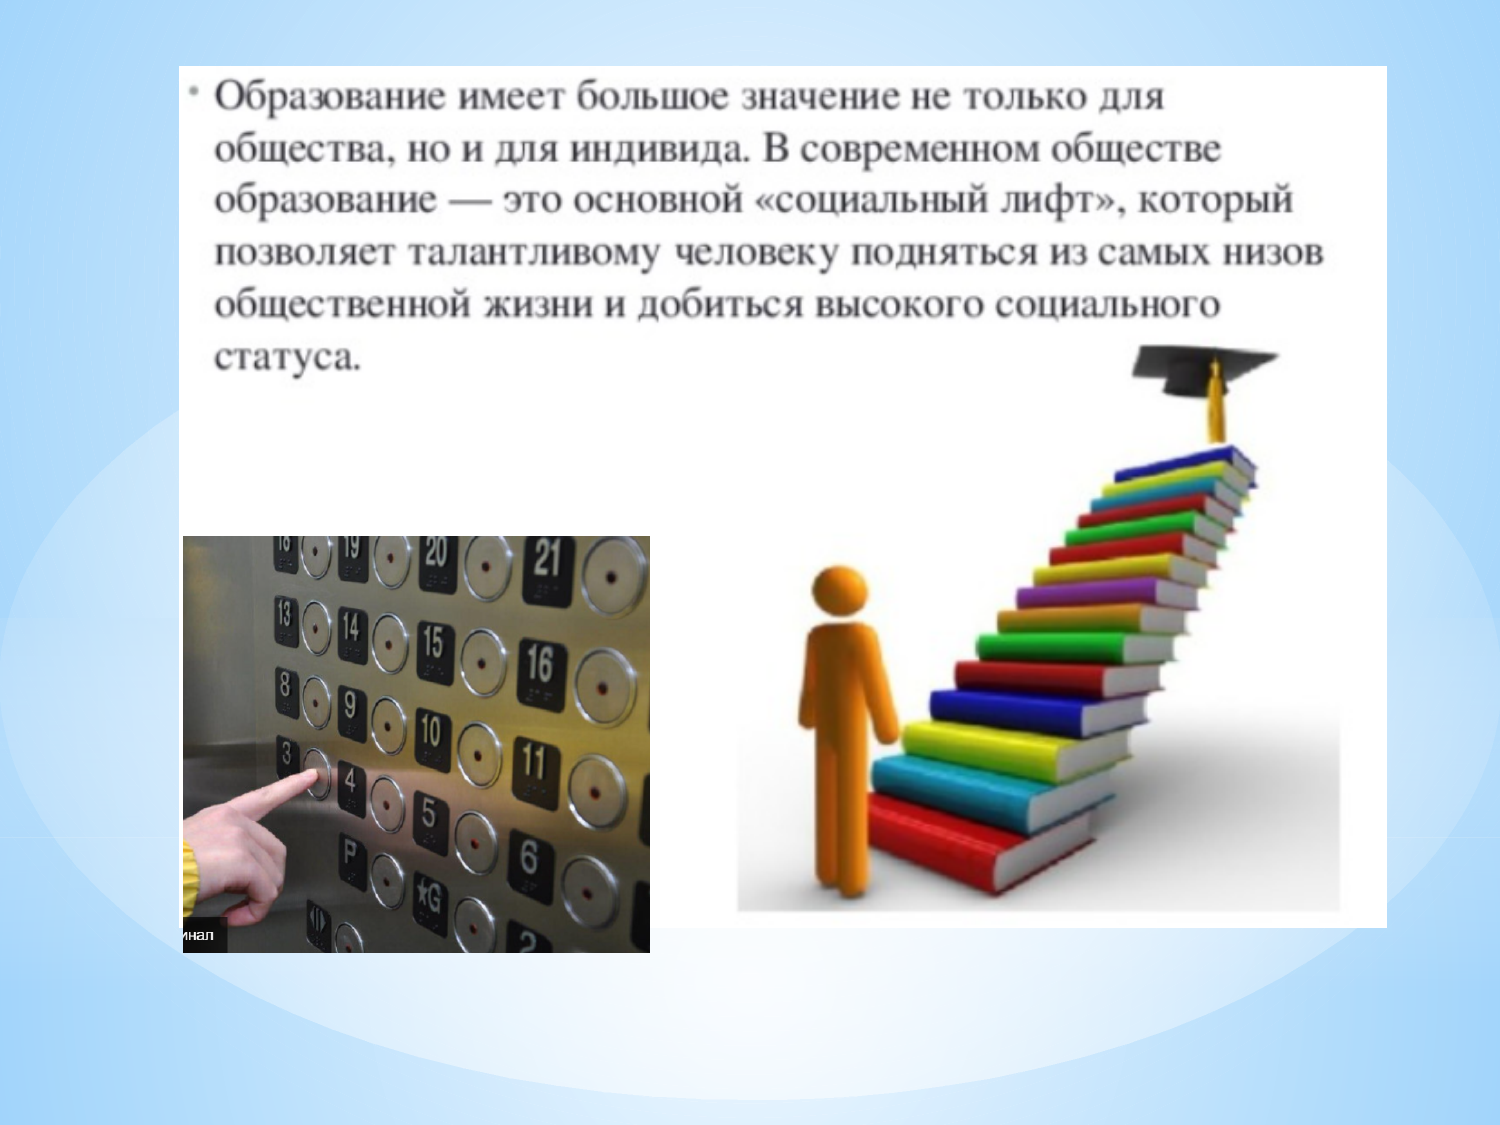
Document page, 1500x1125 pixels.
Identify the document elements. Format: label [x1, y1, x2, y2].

picture [178, 66, 1387, 953]
